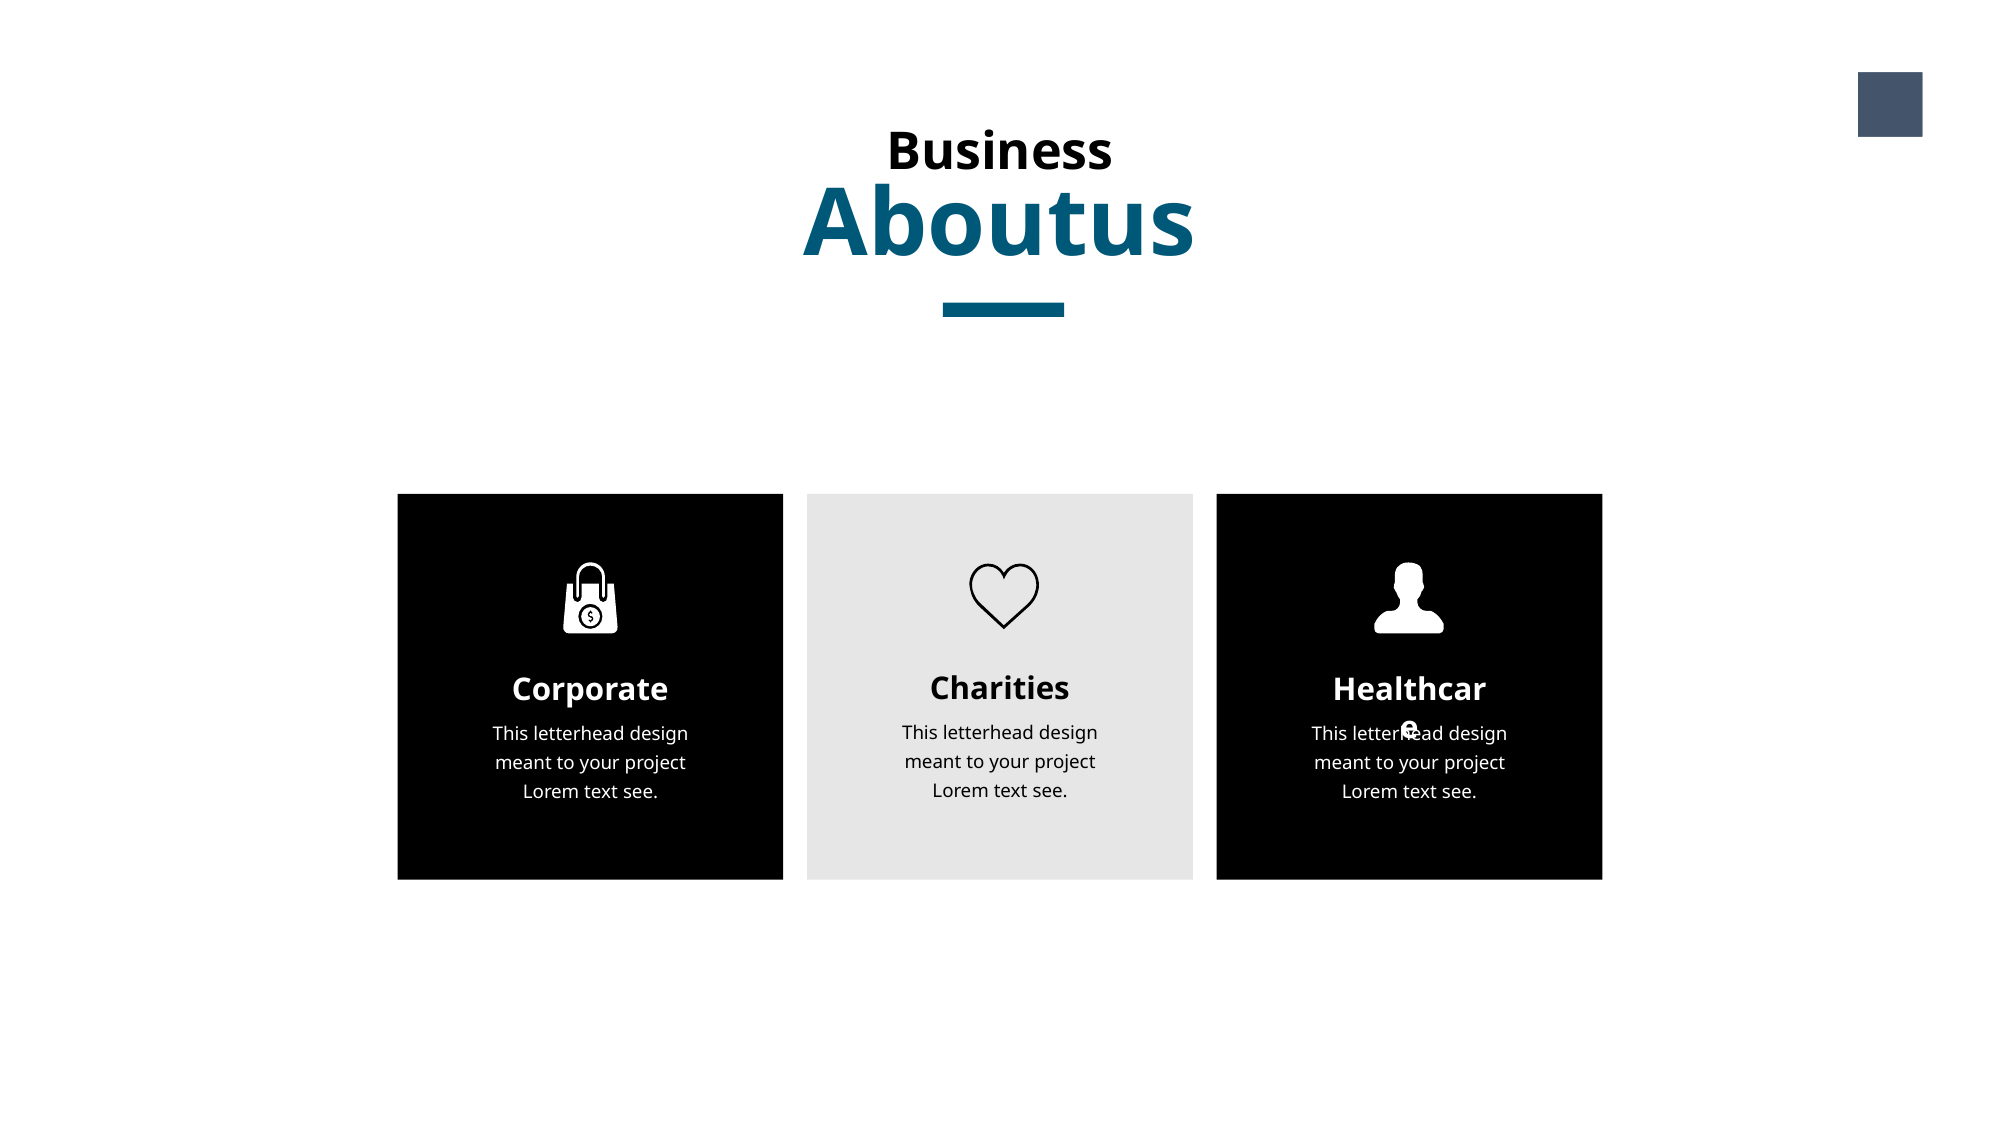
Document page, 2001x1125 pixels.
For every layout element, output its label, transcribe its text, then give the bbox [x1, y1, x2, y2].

text_box Business Aboutus [789, 78, 1211, 282]
slide_number 5 [1854, 78, 1927, 130]
text_box [1857, 130, 1924, 138]
text_box [1857, 71, 1924, 78]
text_box [942, 302, 1065, 318]
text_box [397, 493, 1603, 880]
